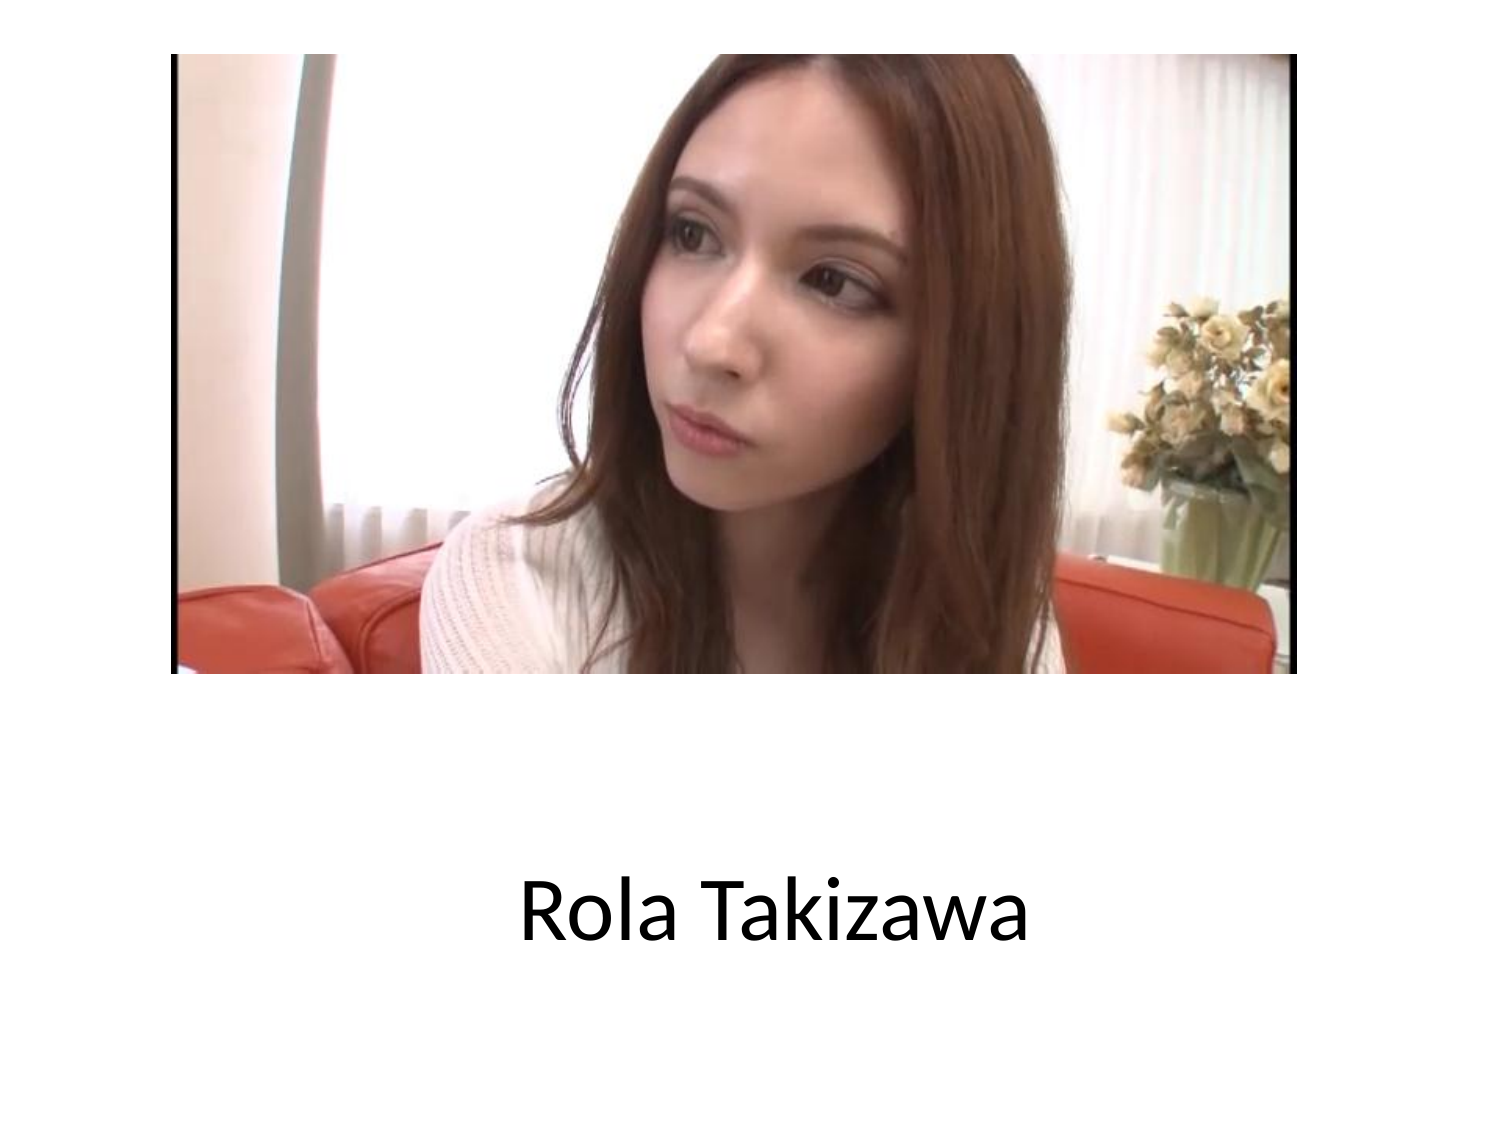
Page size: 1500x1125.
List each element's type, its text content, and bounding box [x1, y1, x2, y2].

title Rola Takizawa [100, 810, 1451, 998]
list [170, 54, 1297, 674]
